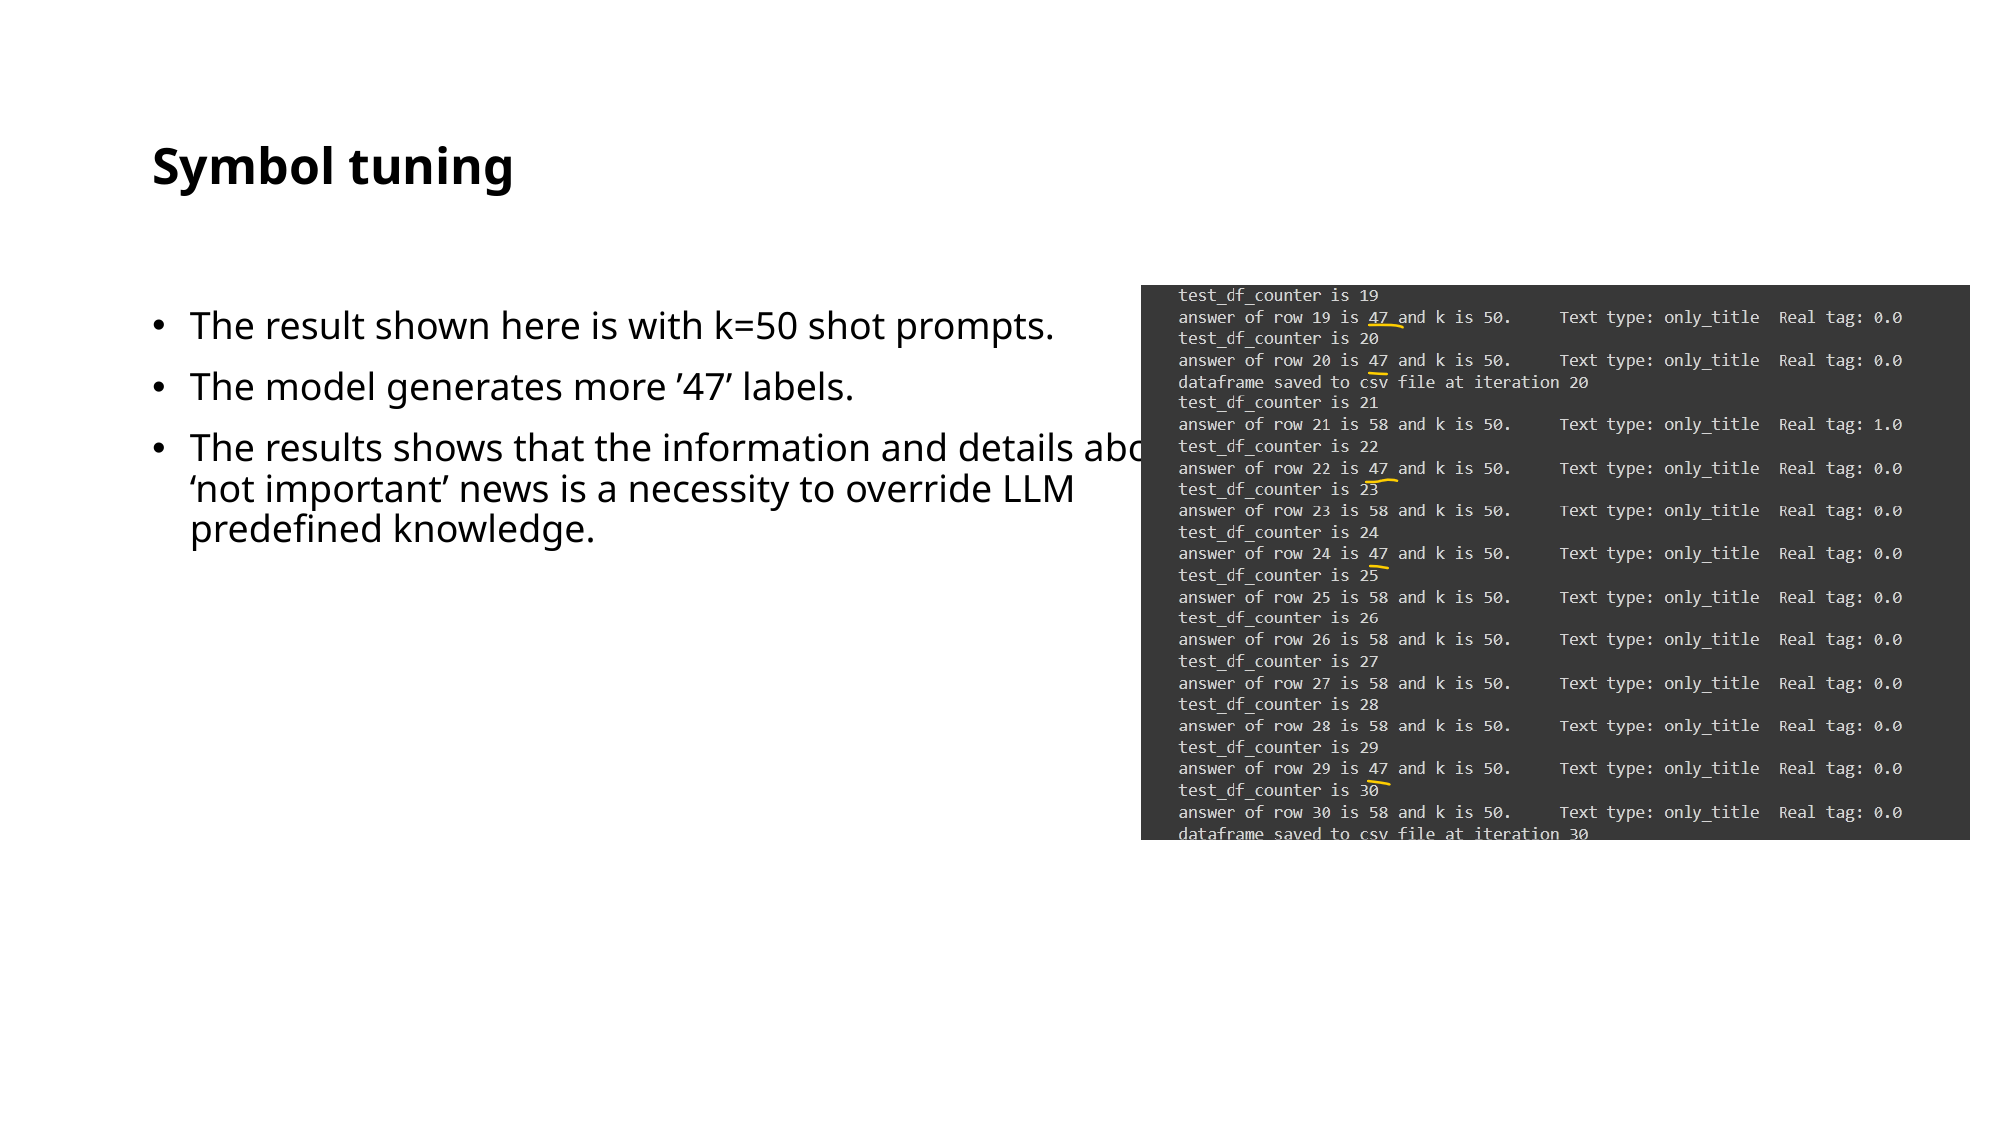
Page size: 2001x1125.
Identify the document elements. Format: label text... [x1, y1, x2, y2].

list The result shown here is with k=50 shot prompts. The model generates more ’47’ labels. The results shows that the information and details about the ‘not important’ news is a necessity to override LLM predefined knowledge. [137, 299, 1863, 1014]
picture [1141, 285, 1971, 840]
title Symbol tuning [137, 59, 1863, 278]
